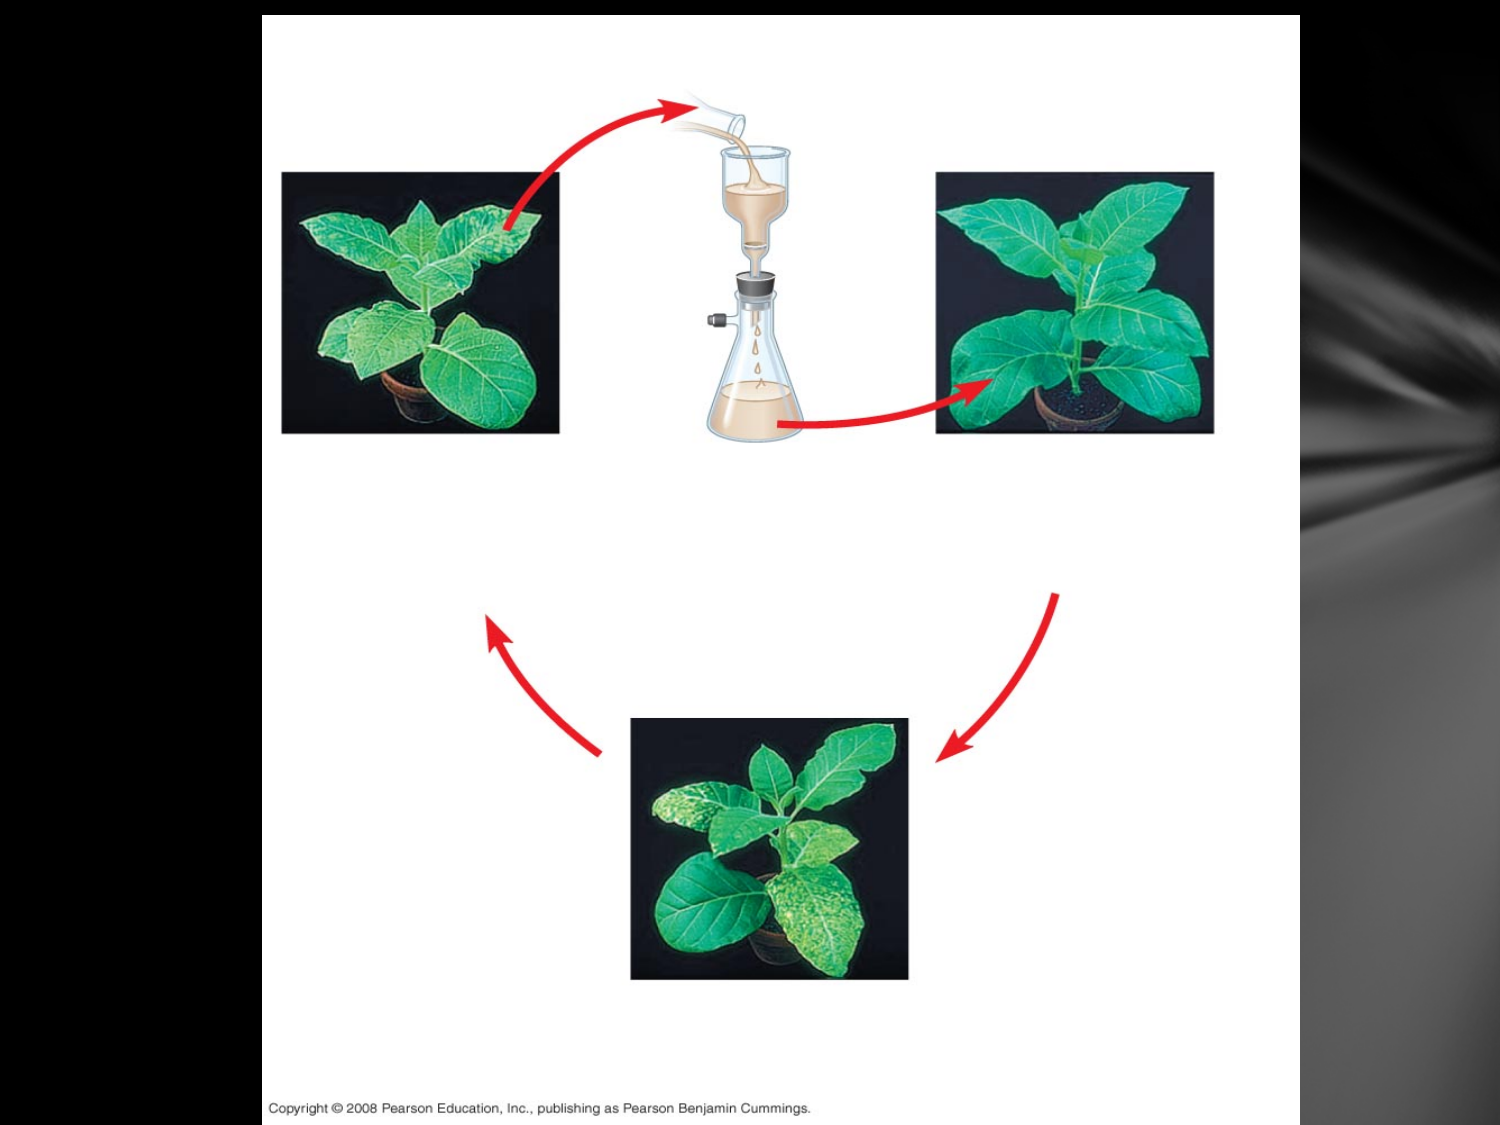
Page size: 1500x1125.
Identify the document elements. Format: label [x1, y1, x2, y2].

list [262, 15, 1301, 1125]
